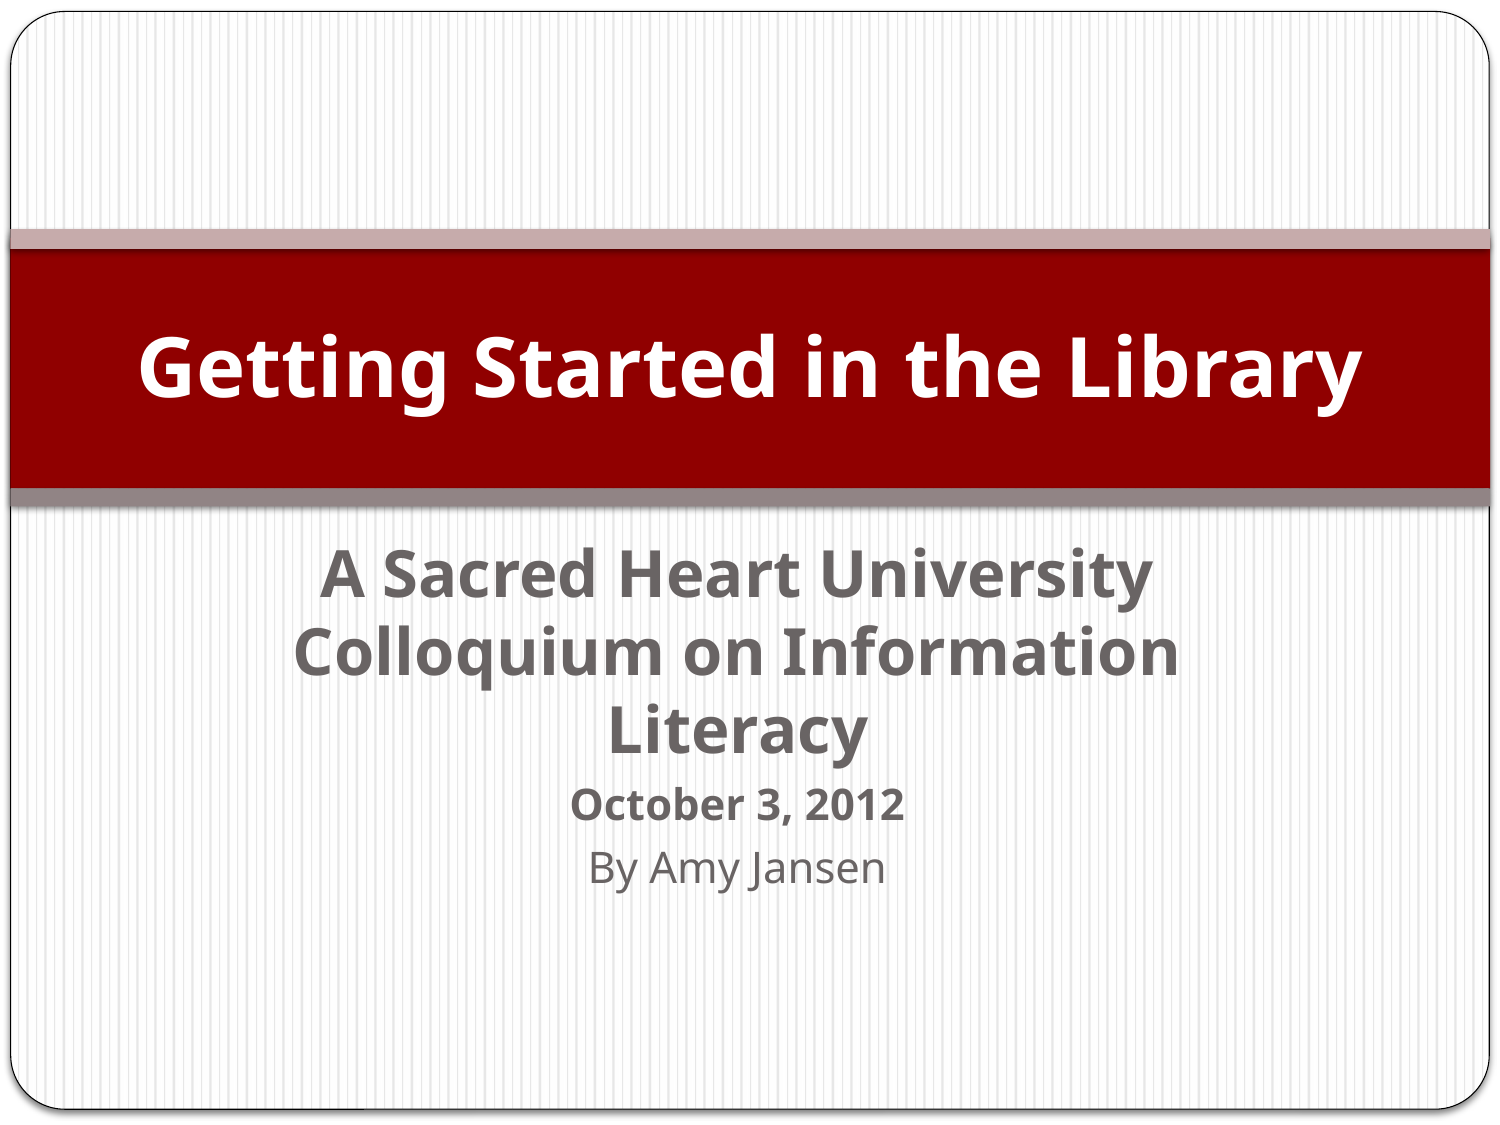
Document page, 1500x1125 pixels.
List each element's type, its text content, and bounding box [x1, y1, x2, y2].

title Getting Started in the Library [75, 247, 1425, 489]
subtitle A Sacred Heart University Colloquium on Information Literacy October 3, 2012 By Amy Jansen [212, 525, 1263, 900]
